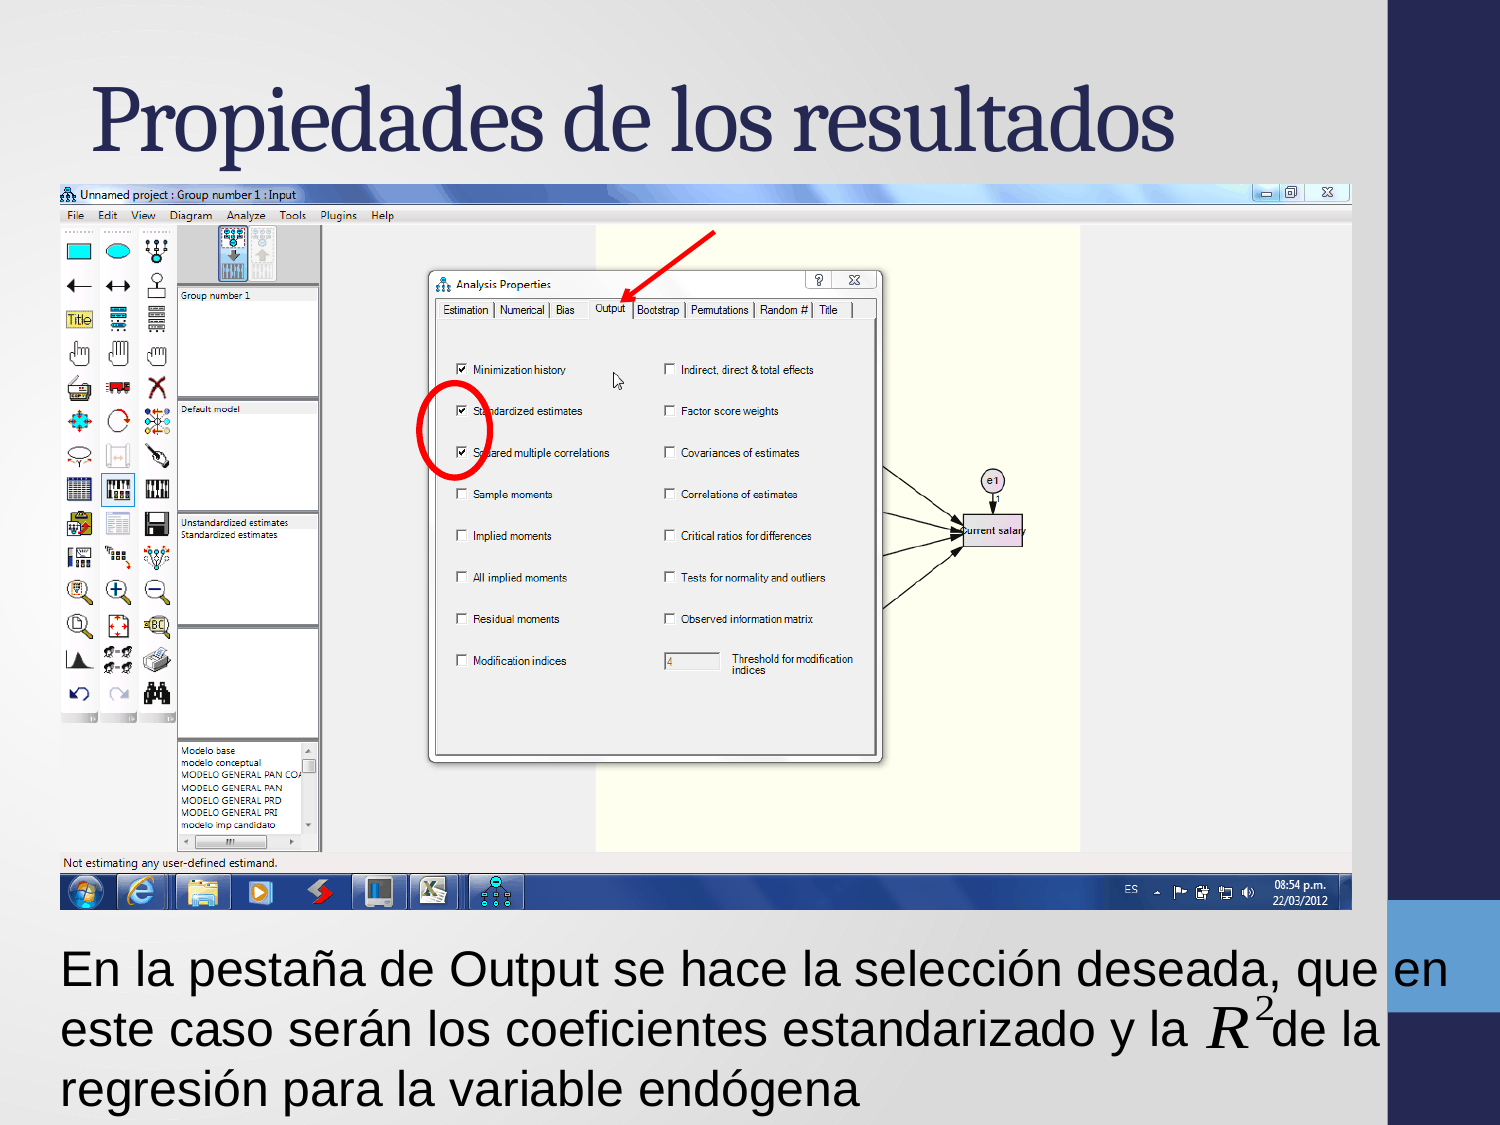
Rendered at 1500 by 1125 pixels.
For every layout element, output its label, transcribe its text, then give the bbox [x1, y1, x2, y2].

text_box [1192, 979, 1289, 1060]
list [60, 184, 1352, 911]
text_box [619, 231, 716, 304]
text_box En la pestaña de Output se hace la selección deseada, que en este caso serán los coeficientes estandarizado y la de la regresión para la variable endógena [46, 928, 1495, 1124]
title Propiedades de los resultados [75, 19, 1425, 207]
